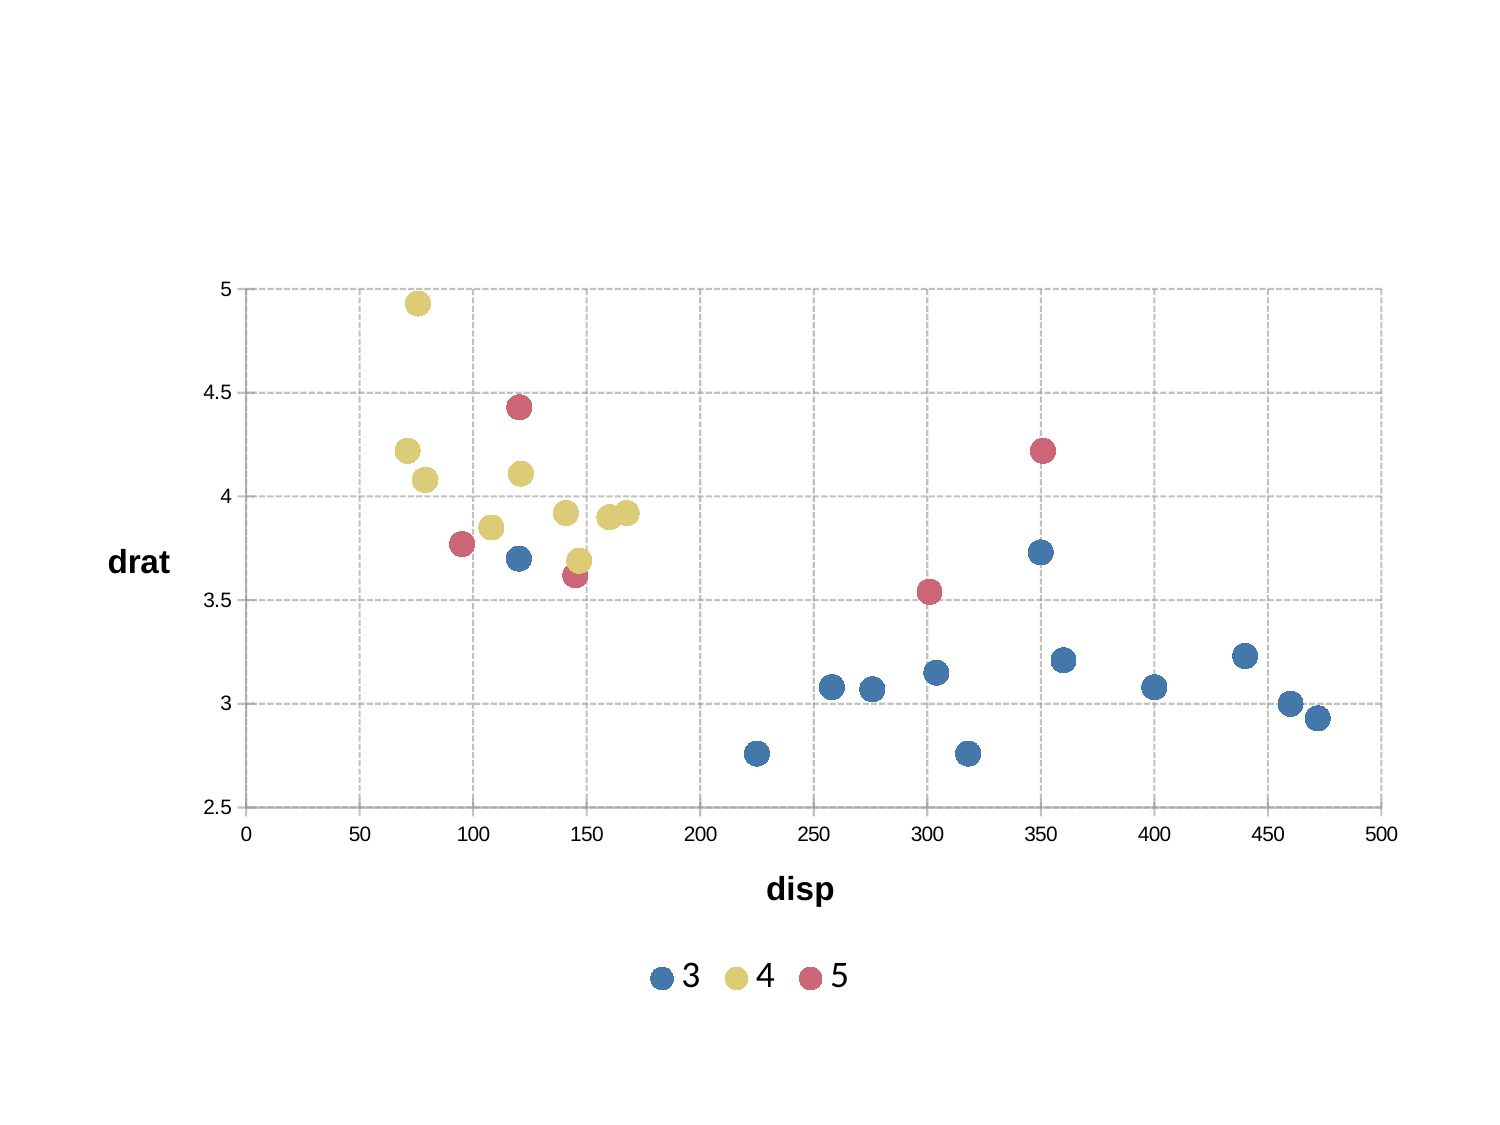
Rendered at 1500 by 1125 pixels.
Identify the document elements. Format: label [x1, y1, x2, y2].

chart [74, 262, 1426, 1006]
